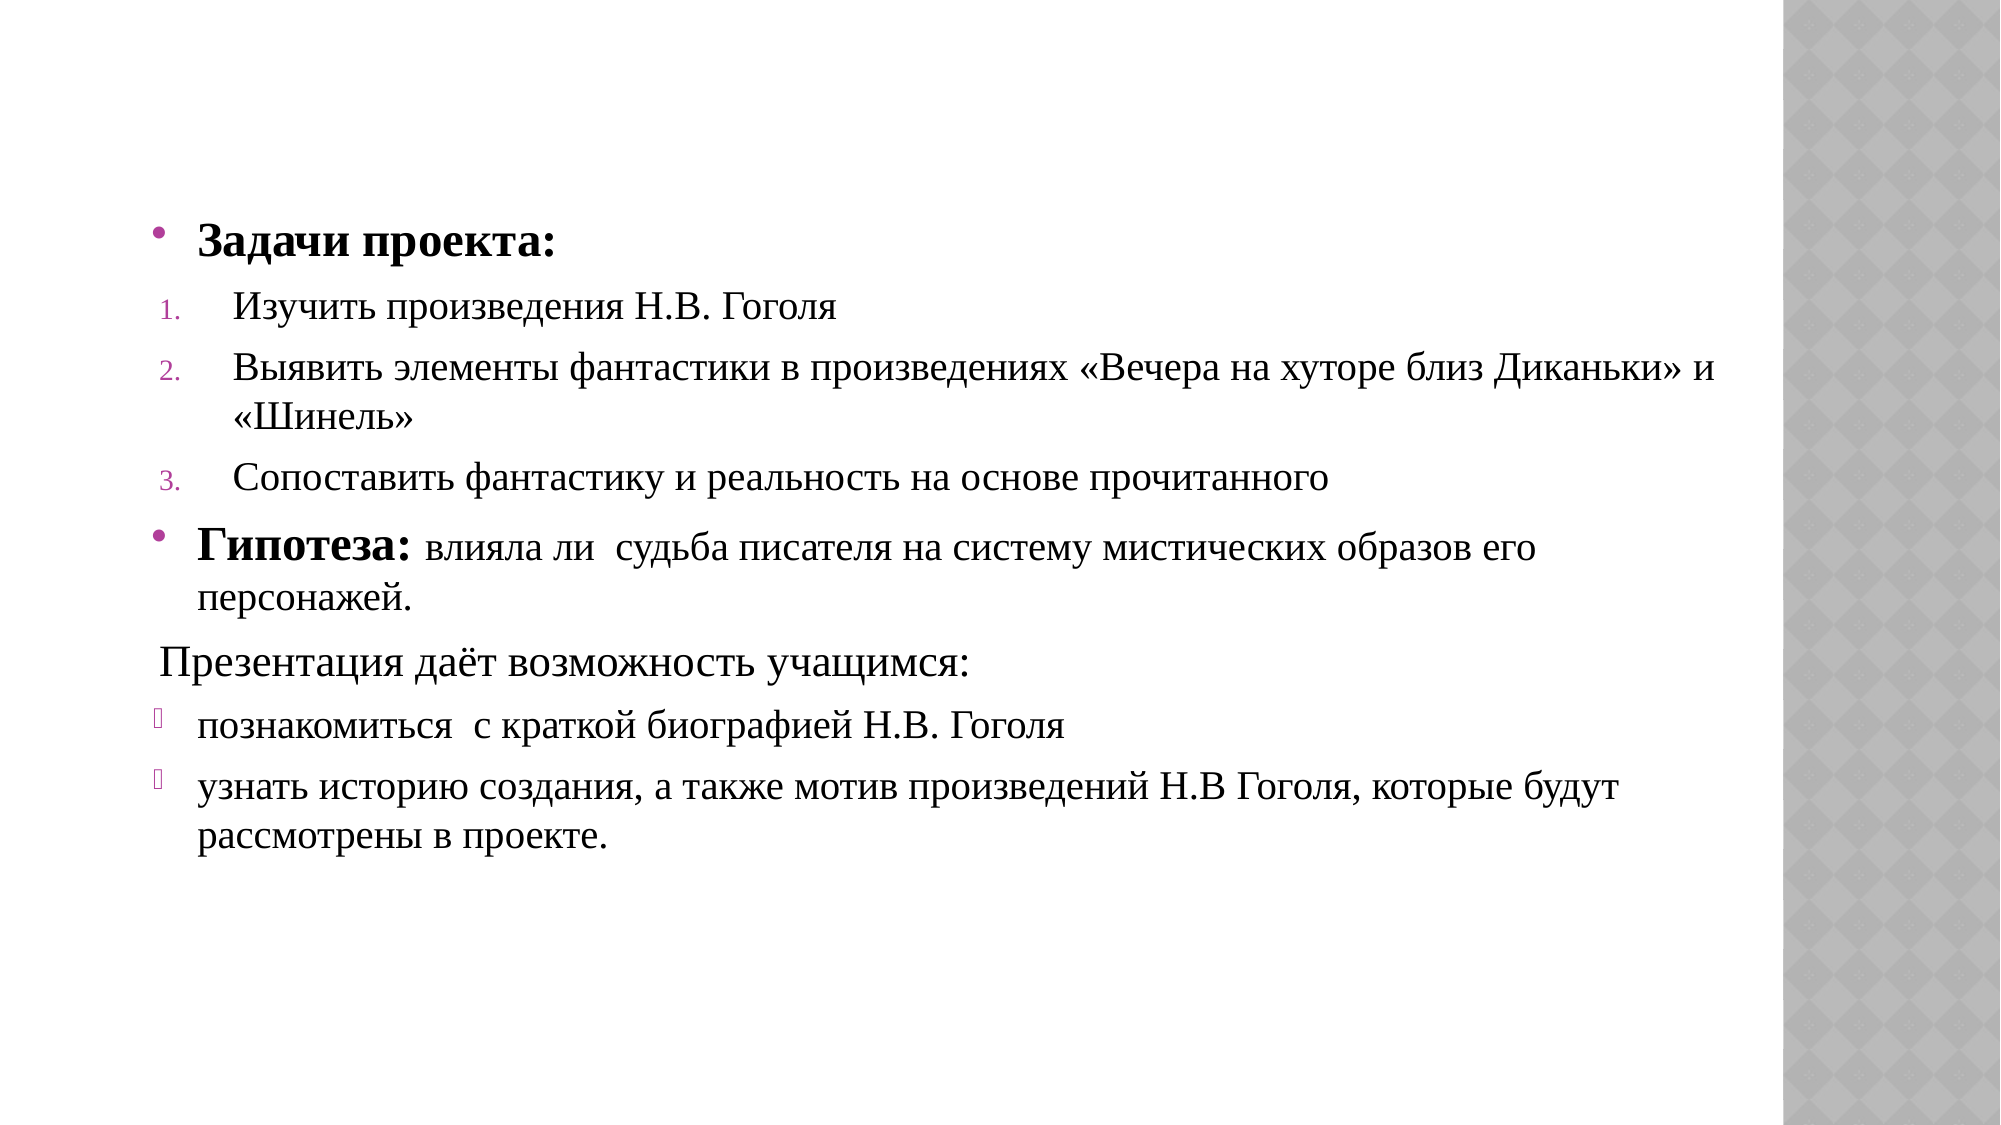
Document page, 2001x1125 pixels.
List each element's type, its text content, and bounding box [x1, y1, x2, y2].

list Задачи проекта: Изучить произведения Н.В. Гоголя Выявить элементы фантастики в произведениях «Вечера на хуторе близ Диканьки» и «Шинель» Сопоставить фантастику и реальность на основе прочитанного Гипотеза: влияла ли судьба писателя на систему мистических образов его персонажей. Презентация даёт возможность учащимся: познакомиться с краткой биографией Н.В. Гоголя узнать историю создания, а также мотив произведений Н.В Гоголя, которые будут рассмотрены в проекте. [138, 200, 1752, 866]
